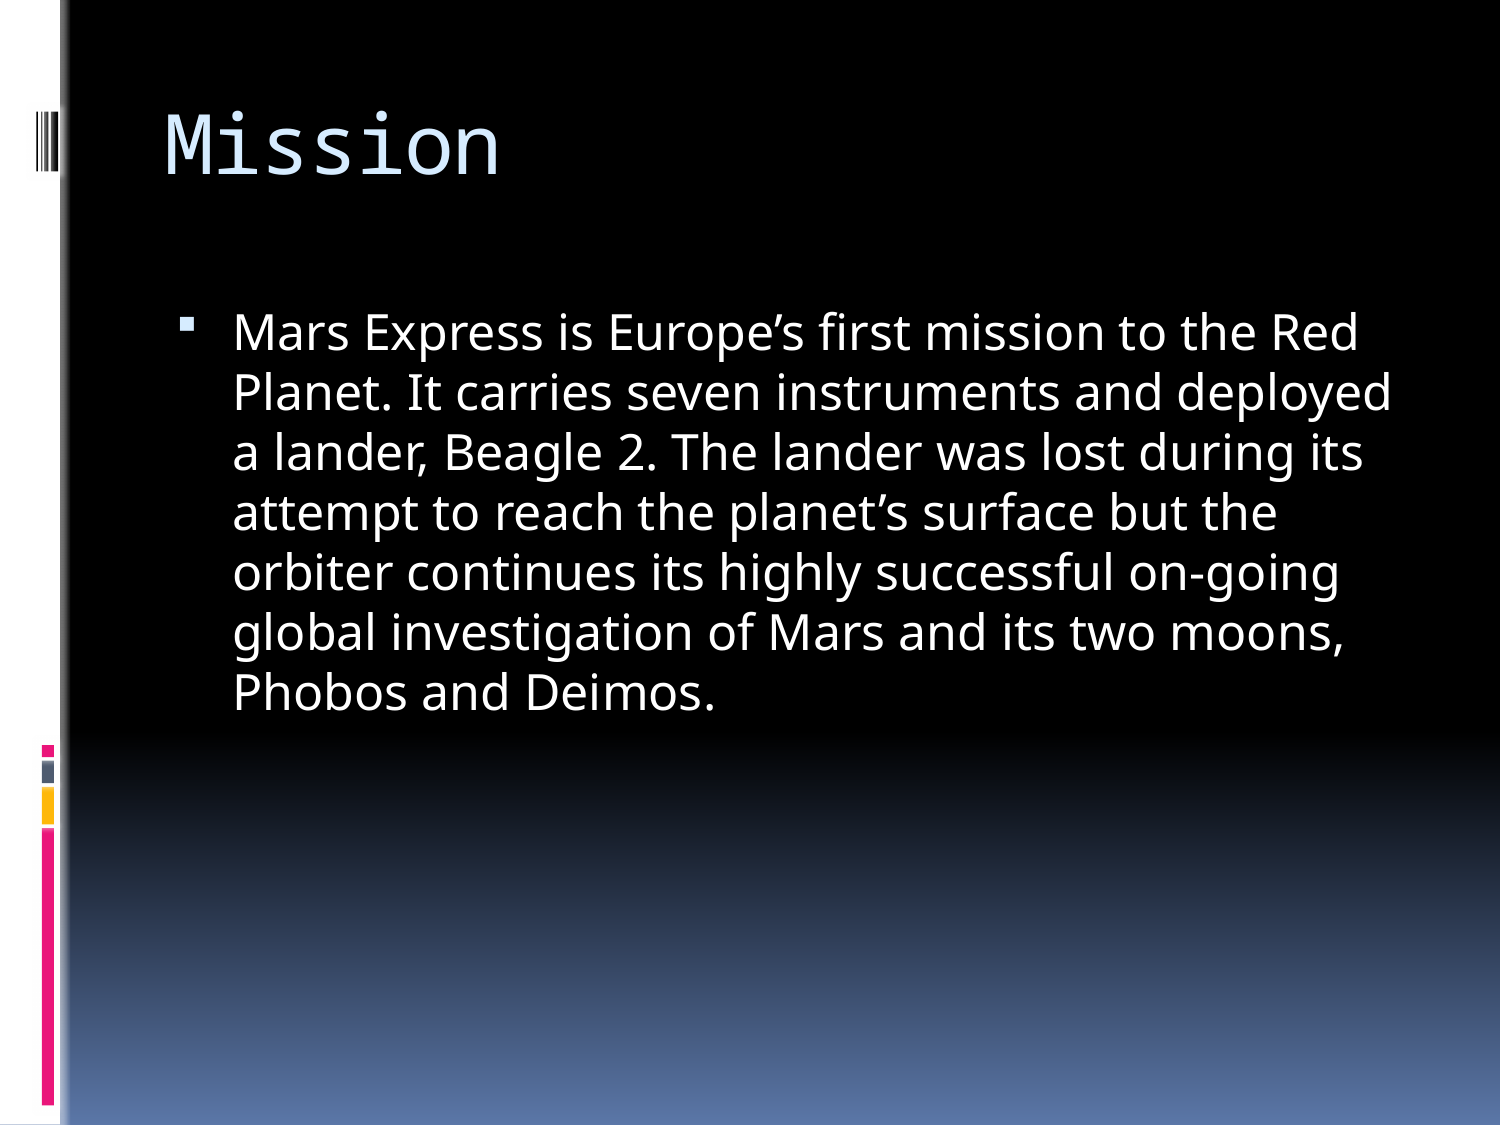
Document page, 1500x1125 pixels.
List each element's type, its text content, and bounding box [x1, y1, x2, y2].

list Mars Express is Europe’s first mission to the Red Planet. It carries seven instruments and deployed a lander, Beagle 2. The lander was lost during its attempt to reach the planet’s surface but the orbiter continues its highly successful on-going global investigation of Mars and its two moons, Phobos and Deimos. [150, 292, 1425, 1043]
title Mission [150, 83, 1425, 234]
